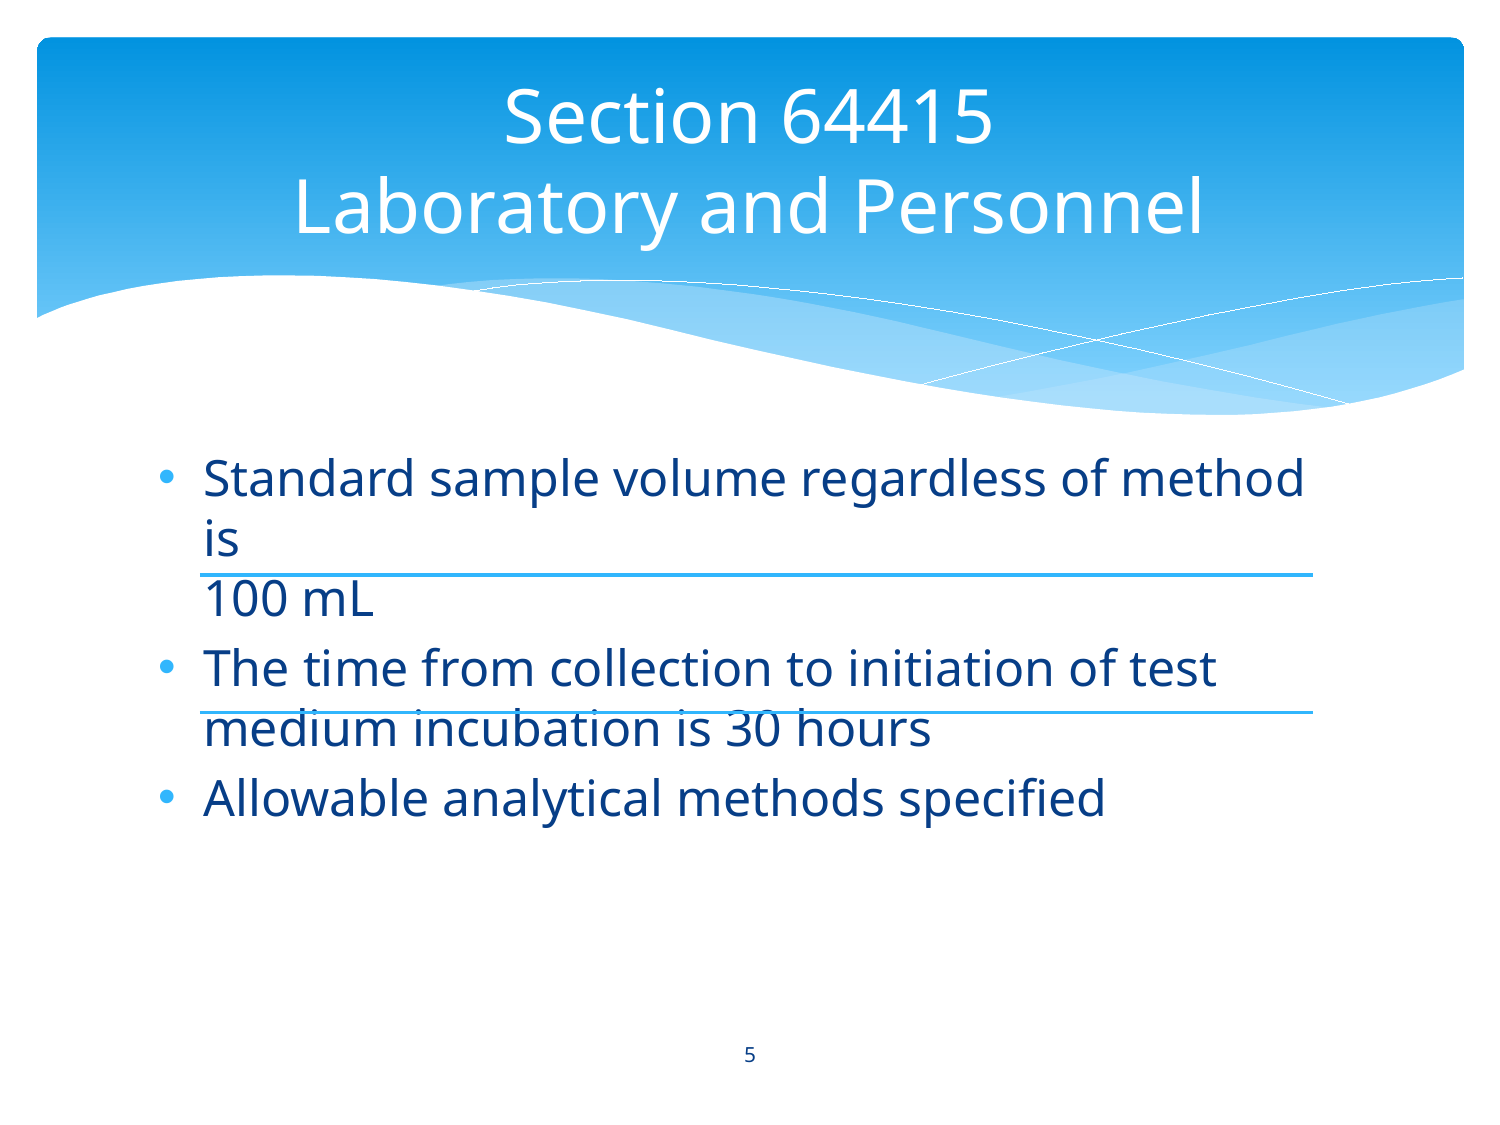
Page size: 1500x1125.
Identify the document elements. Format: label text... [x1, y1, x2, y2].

list Standard sample volume regardless of method is 100 mL The time from collection to initiation of test medium incubation is 30 hours Allowable analytical methods specified [143, 438, 1359, 1005]
slide_number 5 [654, 1025, 846, 1086]
title Section 64415 Laboratory and Personnel [75, 55, 1425, 261]
